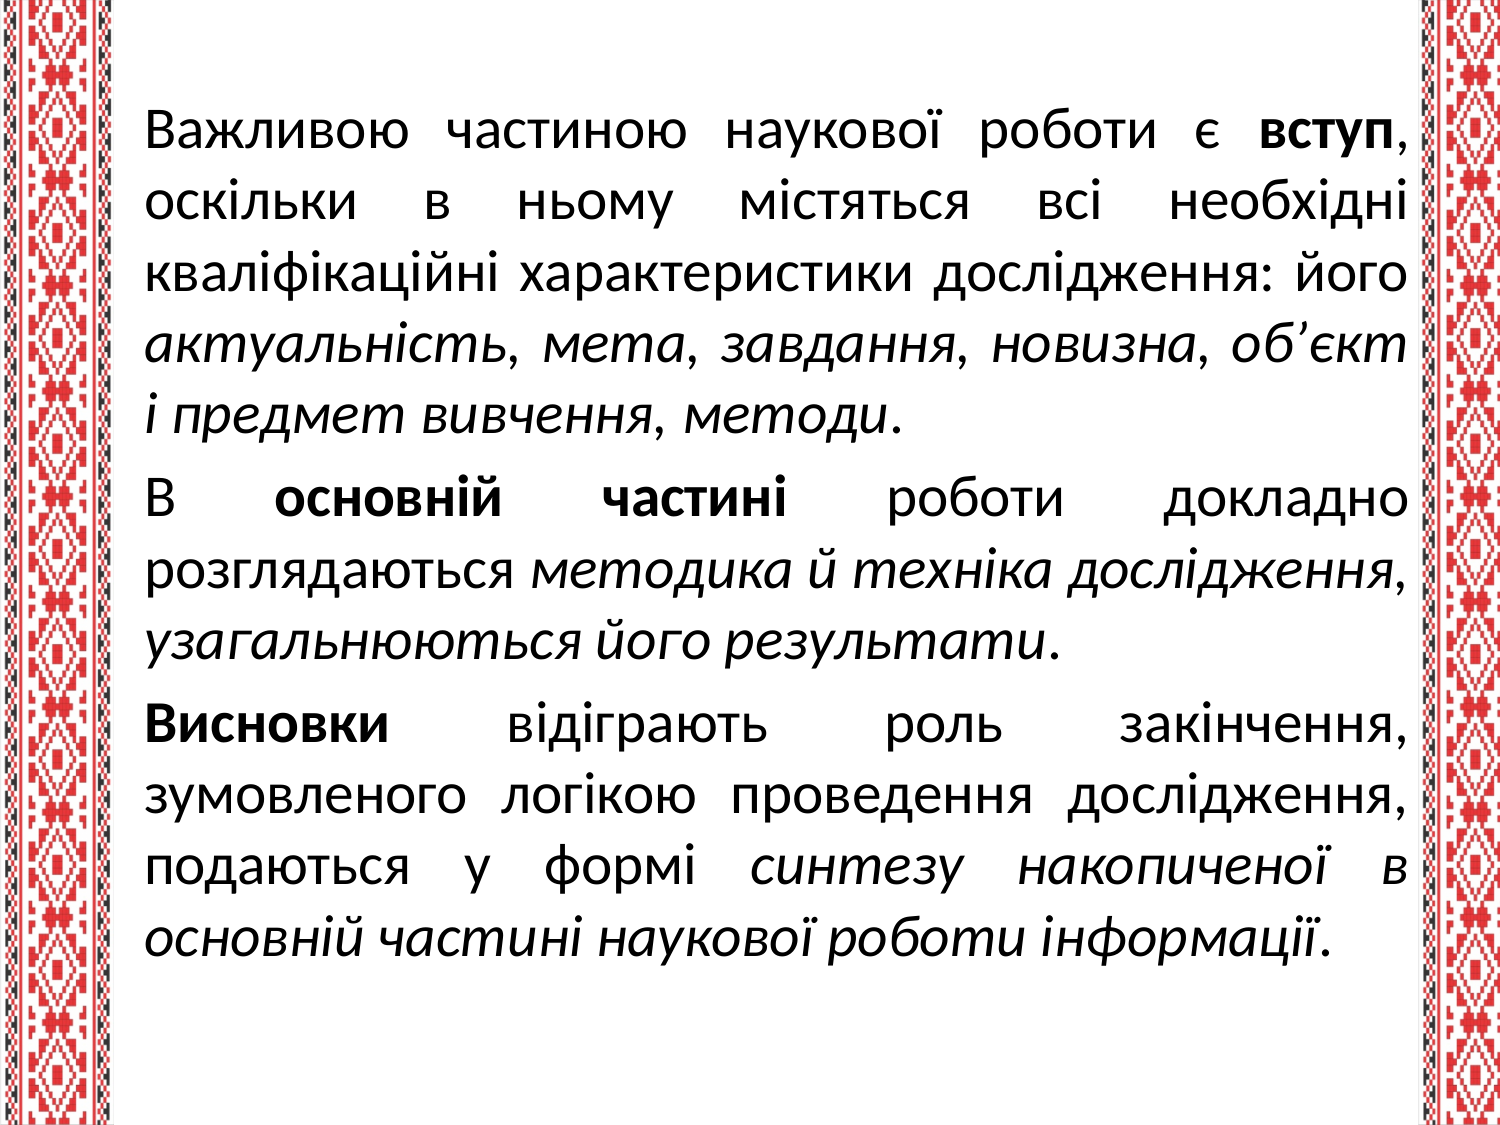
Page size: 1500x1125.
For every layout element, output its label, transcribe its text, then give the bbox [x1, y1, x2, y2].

picture [911, 1, 1500, 1124]
list Важливою частиною наукової роботи є вступ, оскільки в ньому містяться всі необхідні кваліфікаційні характеристики дослідження: його актуальність, мета, завдання, новизна, об’єкт і предмет вивчення, методи. В основній частині роботи докладно розглядаються методика й техніка дослідження, узагальнюються його результати. Висновки відіграють роль закінчення, зумовленого логікою проведення дослідження, подаються у формі синтезу накопиченої в основній частині наукової роботи інформації. [114, 82, 1418, 1005]
picture [0, 1, 620, 1124]
